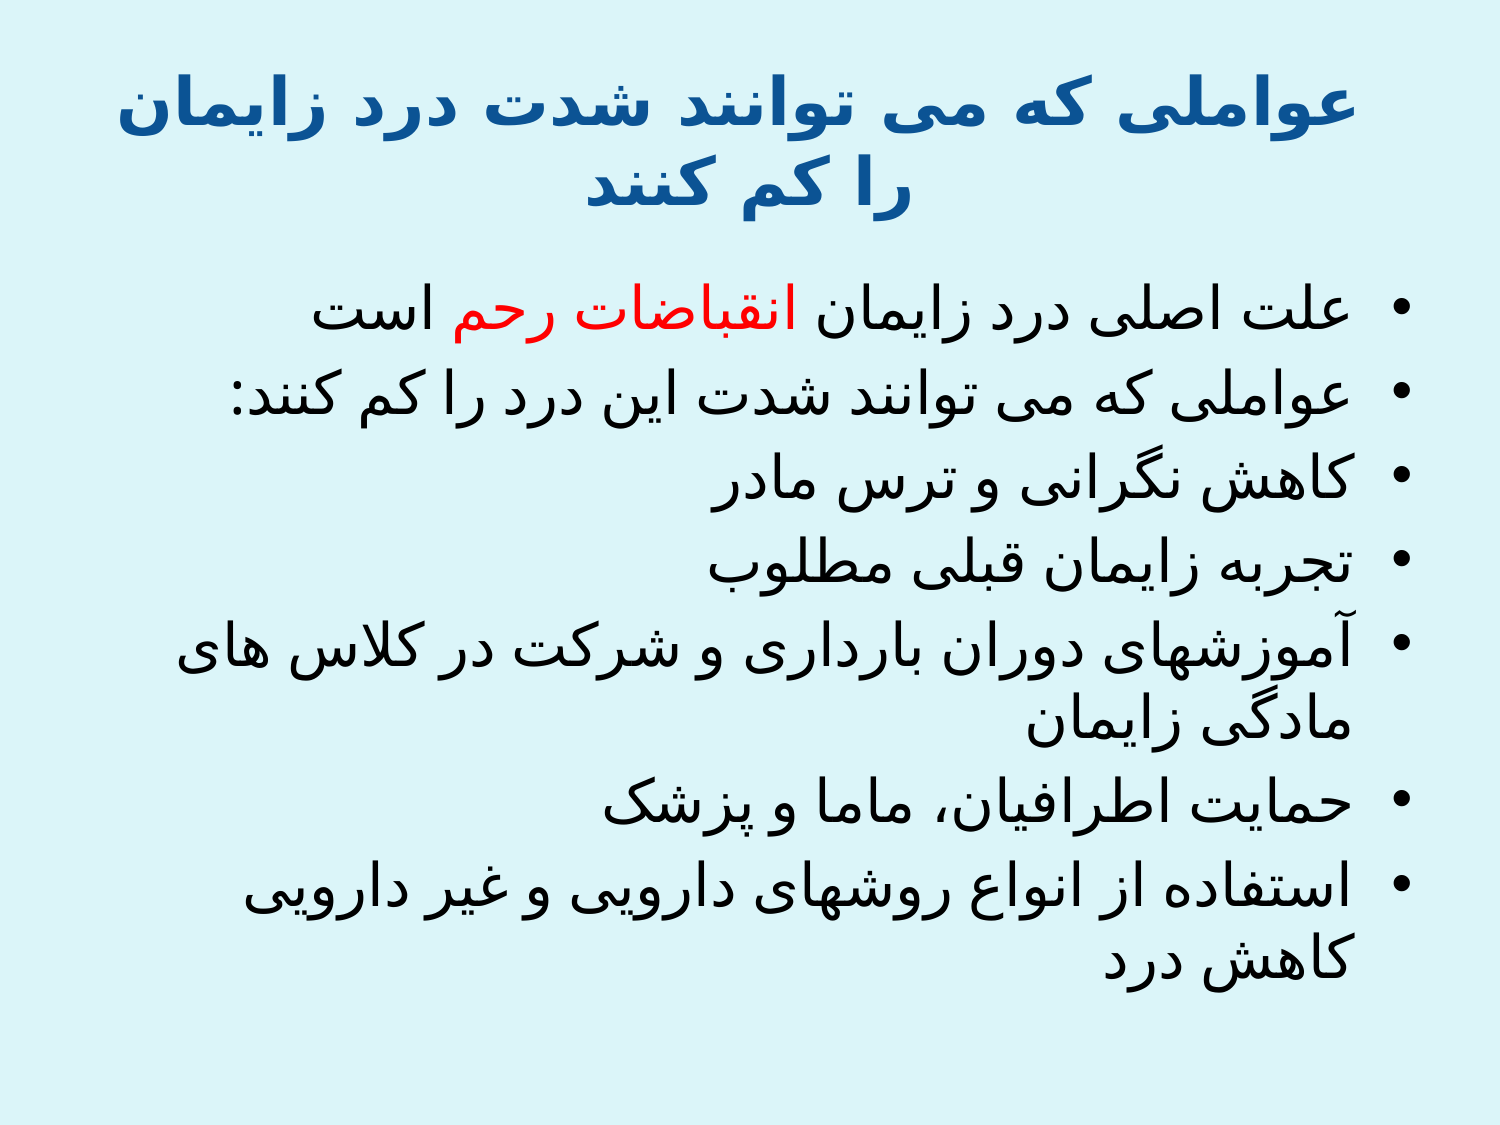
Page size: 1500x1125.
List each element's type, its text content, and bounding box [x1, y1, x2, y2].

title عواملی که می توانند شدت درد زایمان را کم کنند [75, 45, 1425, 233]
list علت اصلی درد زایمان انقباضات رحم است عواملی که می توانند شدت این درد را کم کنند: کاهش نگرانی و ترس مادر تجربه زایمان قبلی مطلوب آموزشهای دوران بارداری و شرکت در کلاس های مادگی زایمان حمایت اطرافیان، ماما و پزشک استفاده از انواع روشهای دارویی و غیر دارویی کاهش درد [75, 262, 1425, 1005]
